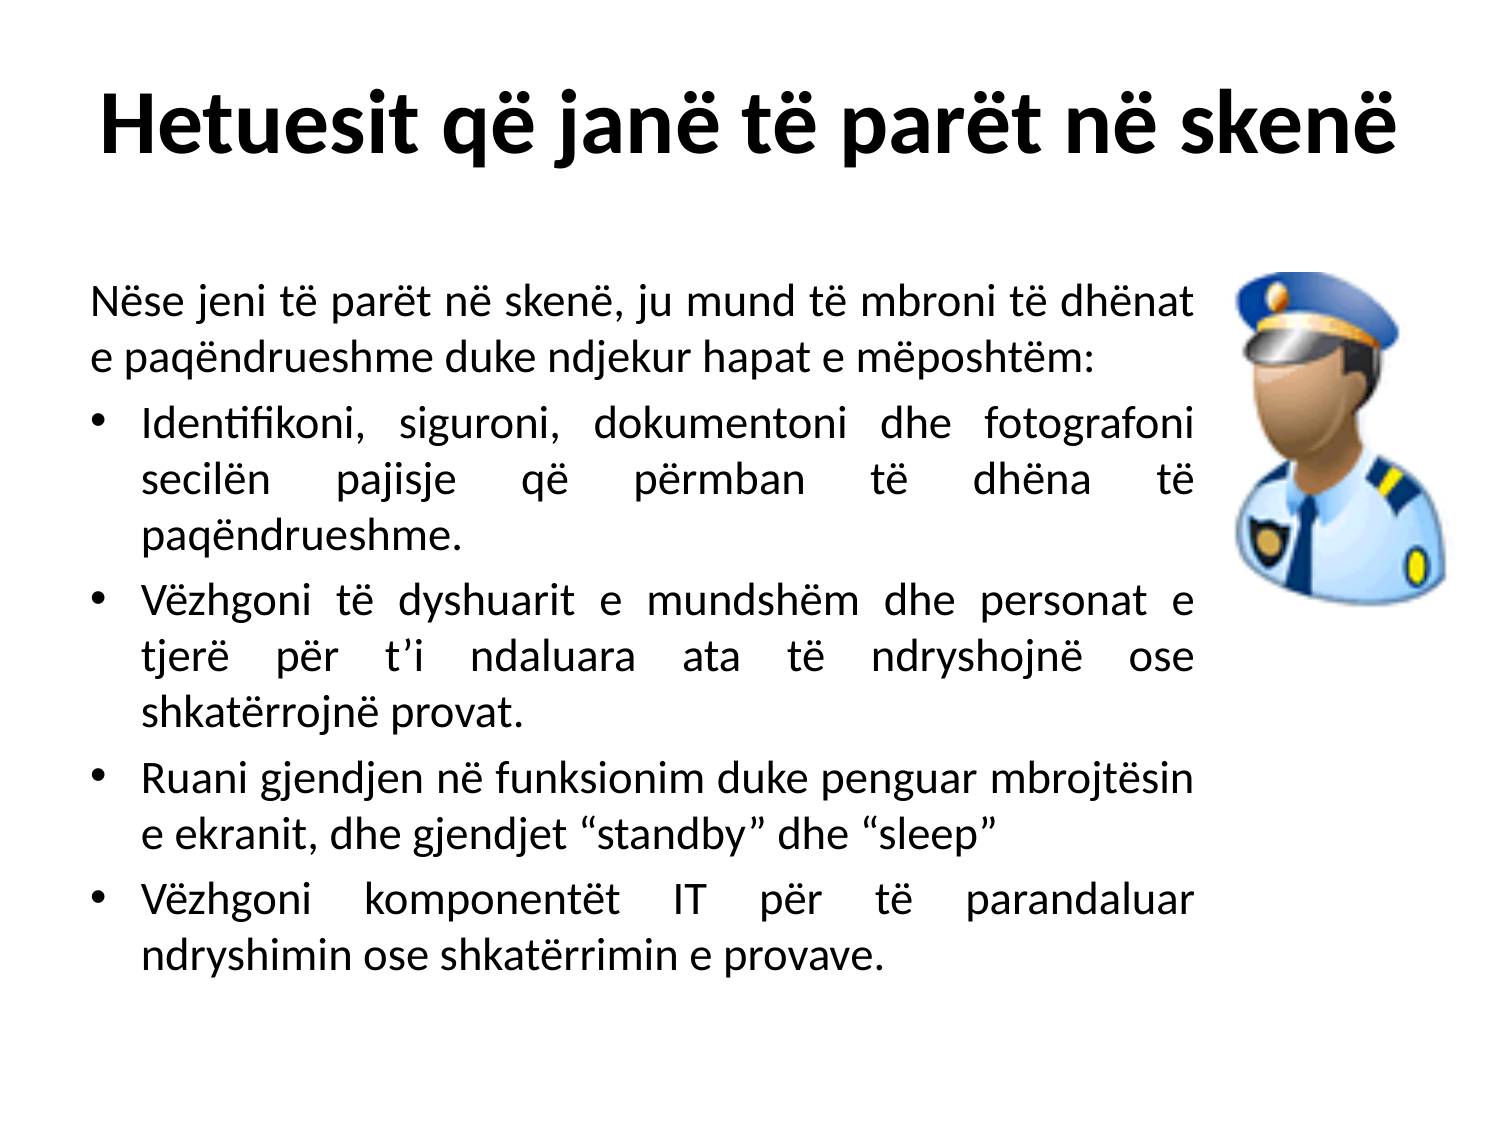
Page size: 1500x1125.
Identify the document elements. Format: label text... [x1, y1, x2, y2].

picture [1161, 271, 1500, 611]
title Hetuesit që janë të parët në skenë [75, 45, 1425, 188]
list Nëse jeni të parët në skenë, ju mund të mbroni të dhënat e paqëndrueshme duke ndjekur hapat e mëposhtëm: Identifikoni, siguroni, dokumentoni dhe fotografoni secilën pajisje që përmban të dhëna të paqëndrueshme. Vëzhgoni të dyshuarit e mundshëm dhe personat e tjerë për t’i ndaluara ata të ndryshojnë ose shkatërrojnë provat. Ruani gjendjen në funksionim duke penguar mbrojtësin e ekranit, dhe gjendjet “standby” dhe “sleep” Vëzhgoni komponentët IT për të parandaluar ndryshimin ose shkatërrimin e provave. [75, 262, 1212, 1050]
